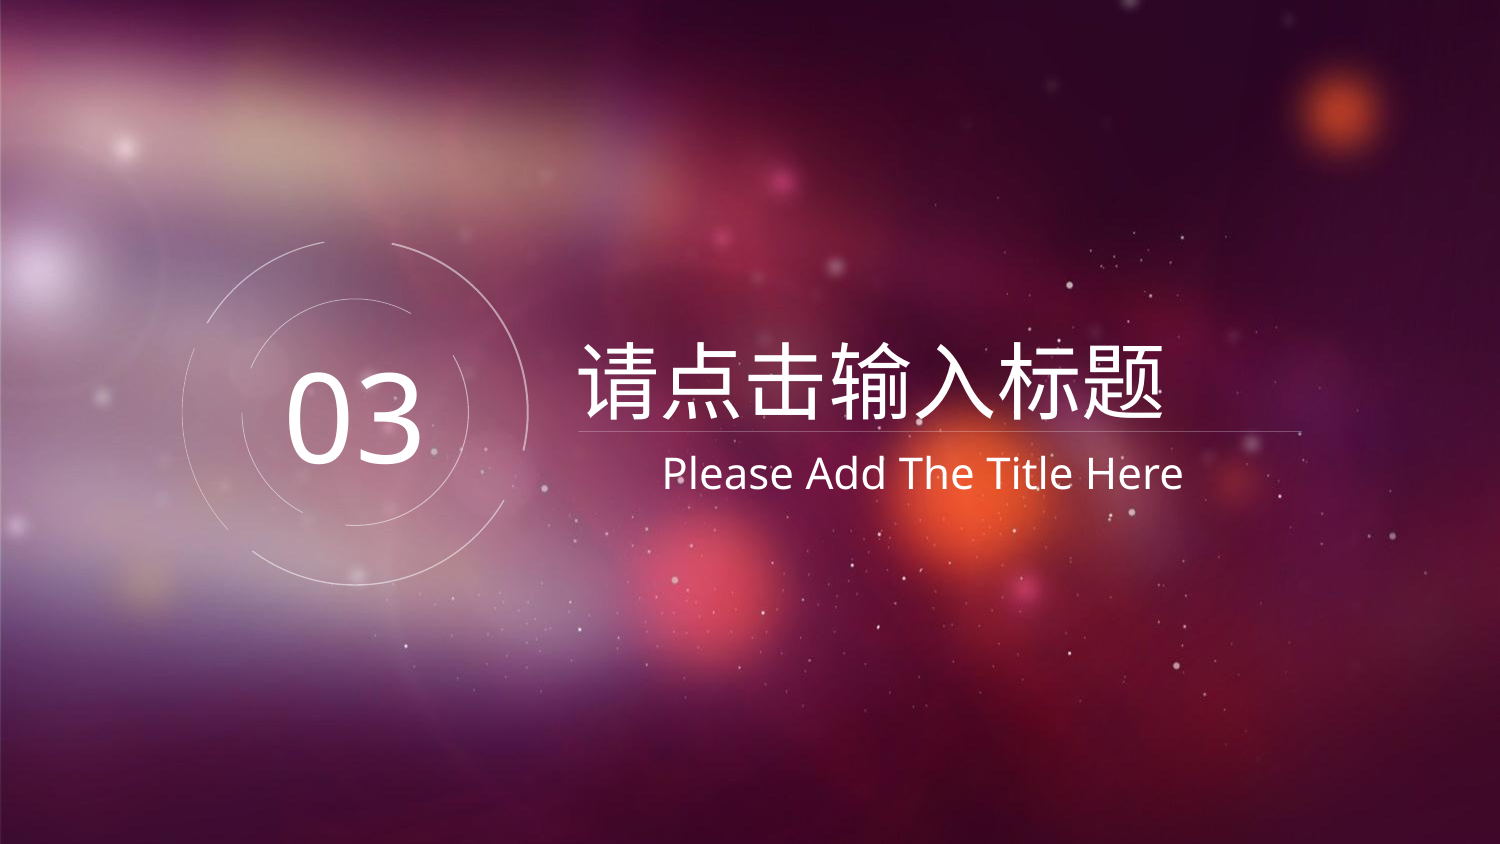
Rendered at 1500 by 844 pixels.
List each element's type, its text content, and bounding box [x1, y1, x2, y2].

picture [0, 0, 1500, 844]
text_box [181, 238, 529, 586]
text_box 请点击输入标题 [560, 321, 1326, 438]
text_box Please Add The Title Here [646, 438, 1257, 506]
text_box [241, 298, 469, 526]
